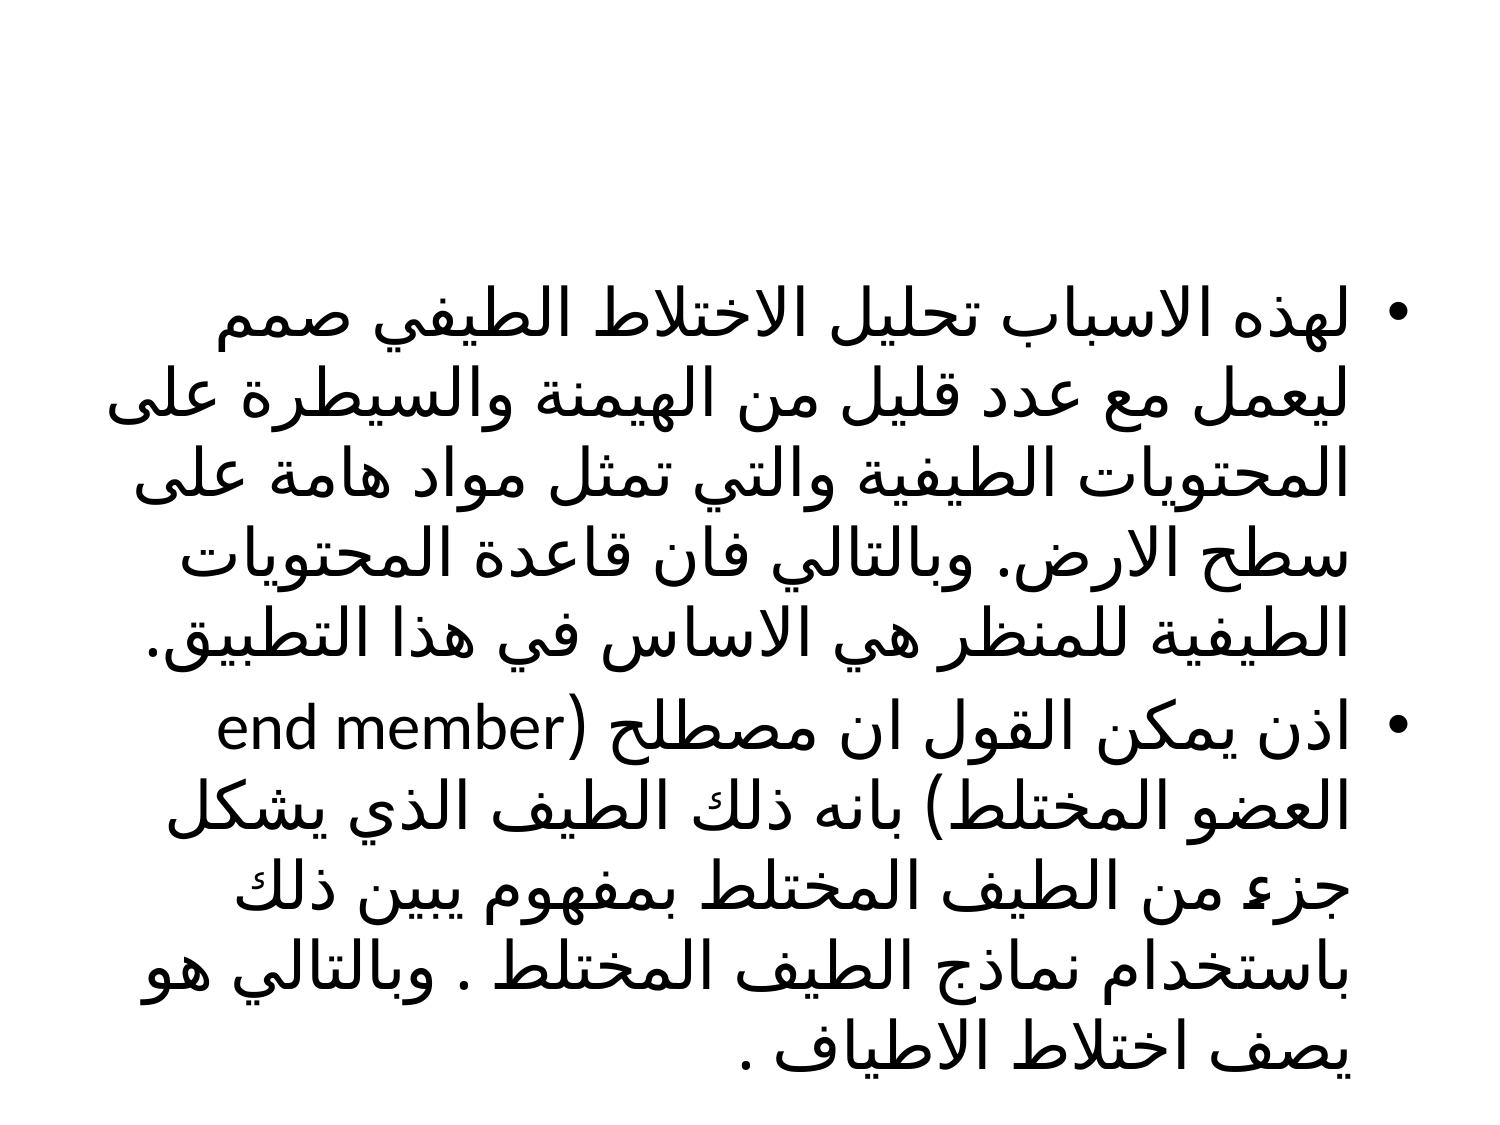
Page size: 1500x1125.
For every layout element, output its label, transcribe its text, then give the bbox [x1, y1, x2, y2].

list لهذه الاسباب تحليل الاختلاط الطيفي صمم ليعمل مع عدد قليل من الهيمنة والسيطرة على المحتويات الطيفية والتي تمثل مواد هامة على سطح الارض. وبالتالي فان قاعدة المحتويات الطيفية للمنظر هي الاساس في هذا التطبيق. اذن يمكن القول ان مصطلح (end member العضو المختلط) بانه ذلك الطيف الذي يشكل جزء من الطيف المختلط بمفهوم يبين ذلك باستخدام نماذج الطيف المختلط . وبالتالي هو يصف اختلاط الاطياف . [75, 262, 1425, 1005]
